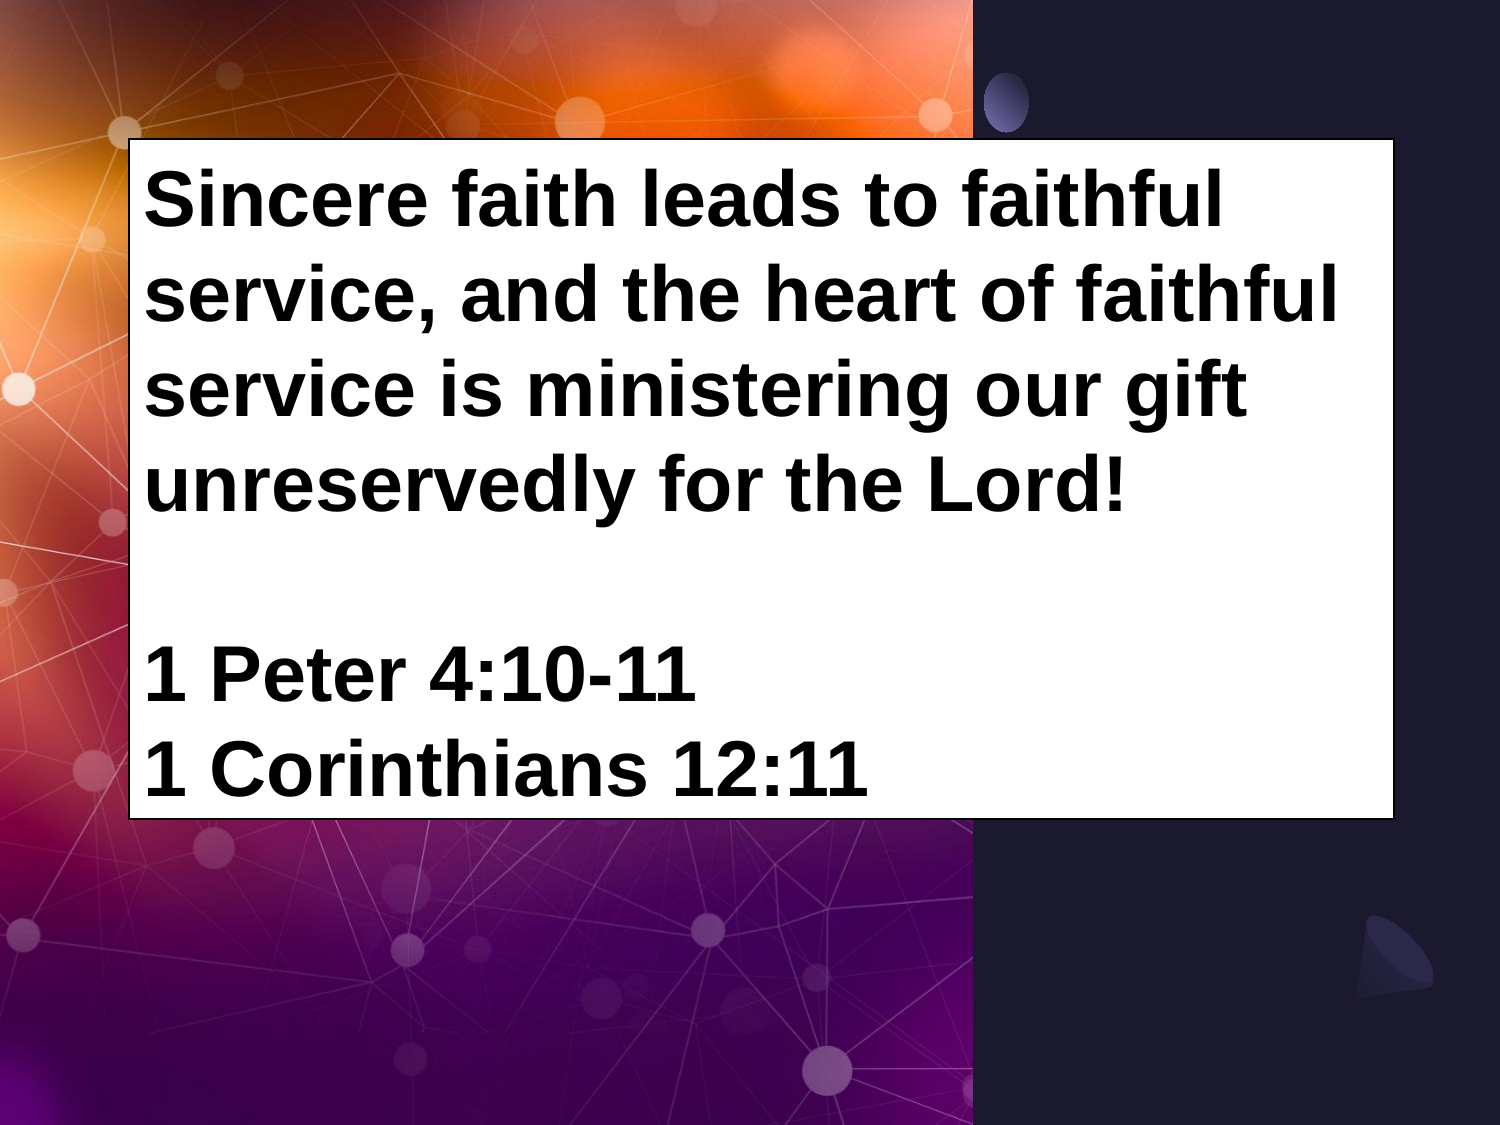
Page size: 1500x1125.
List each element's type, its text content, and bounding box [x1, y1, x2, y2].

picture [0, 0, 973, 1125]
text_box Sincere faith leads to faithful service, and the heart of faithful service is ministering our gift unreservedly for the Lord! 1 Peter 4:10-11 1 Corinthians 12:11 [973, 138, 1395, 820]
